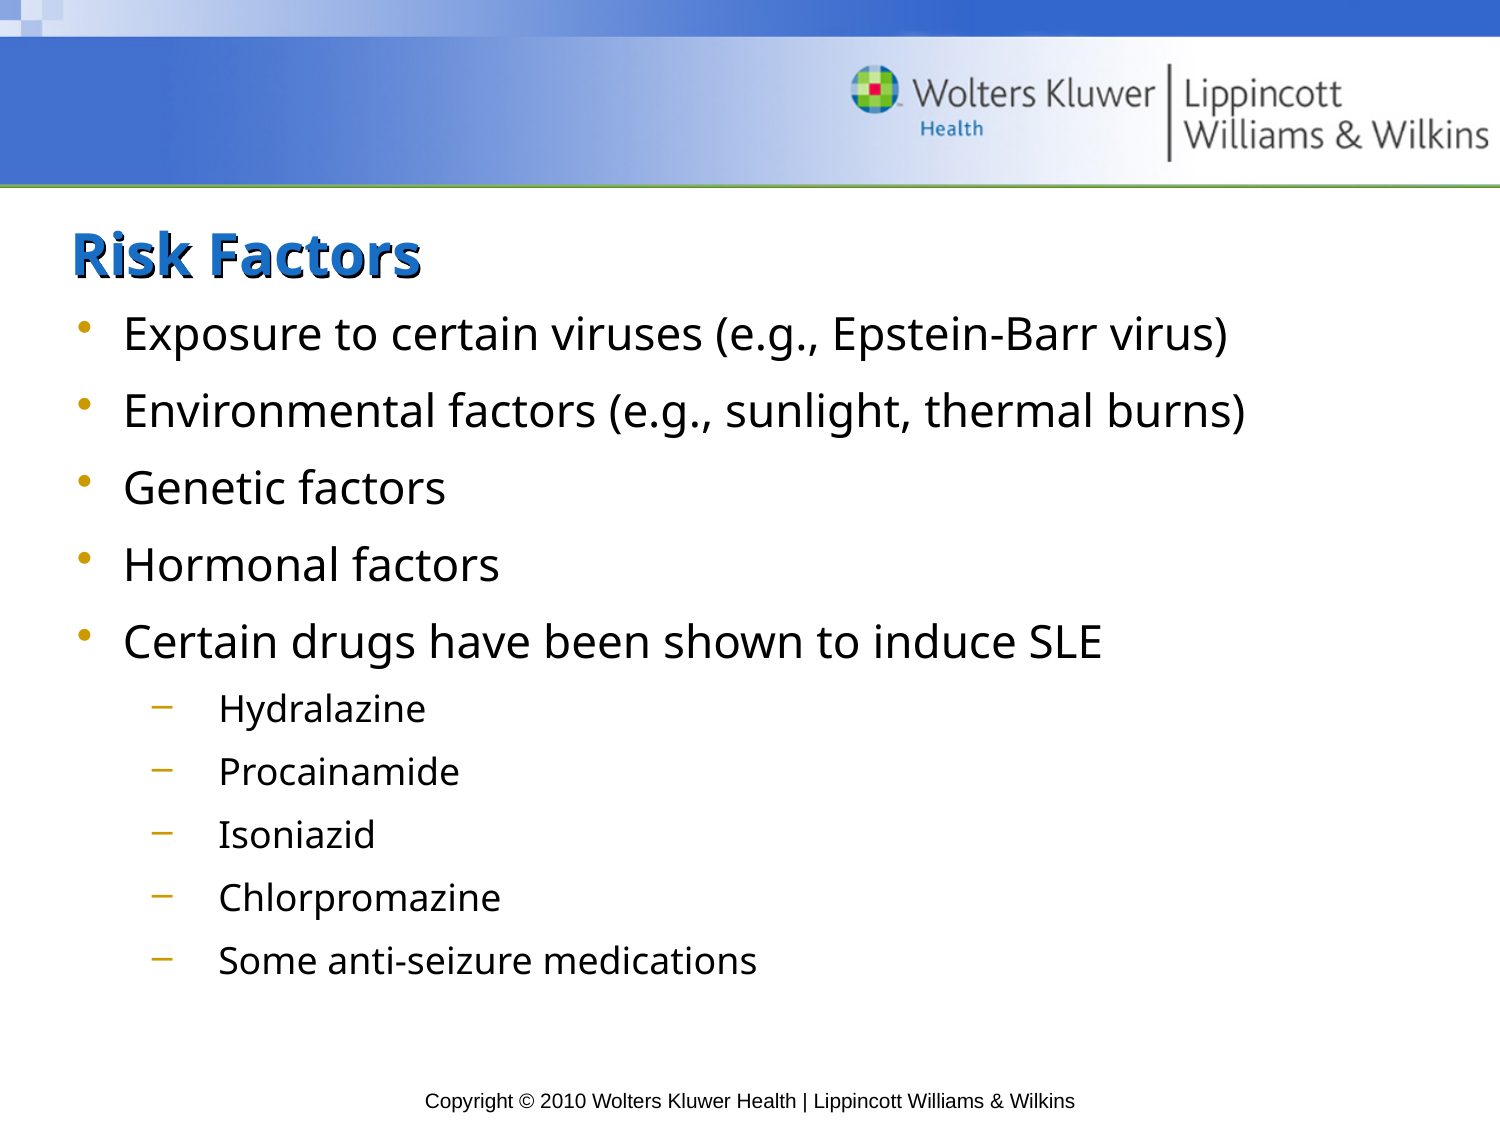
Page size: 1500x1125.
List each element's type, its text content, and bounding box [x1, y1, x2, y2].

picture [0, 0, 1500, 188]
list Exposure to certain viruses (e.g., Epstein-Barr virus) Environmental factors (e.g., sunlight, thermal burns) Genetic factors Hormonal factors Certain drugs have been shown to induce SLE Hydralazine Procainamide Isoniazid Chlorpromazine Some anti-seizure medications [61, 303, 1468, 1006]
title Risk Factors [70, 224, 1470, 289]
